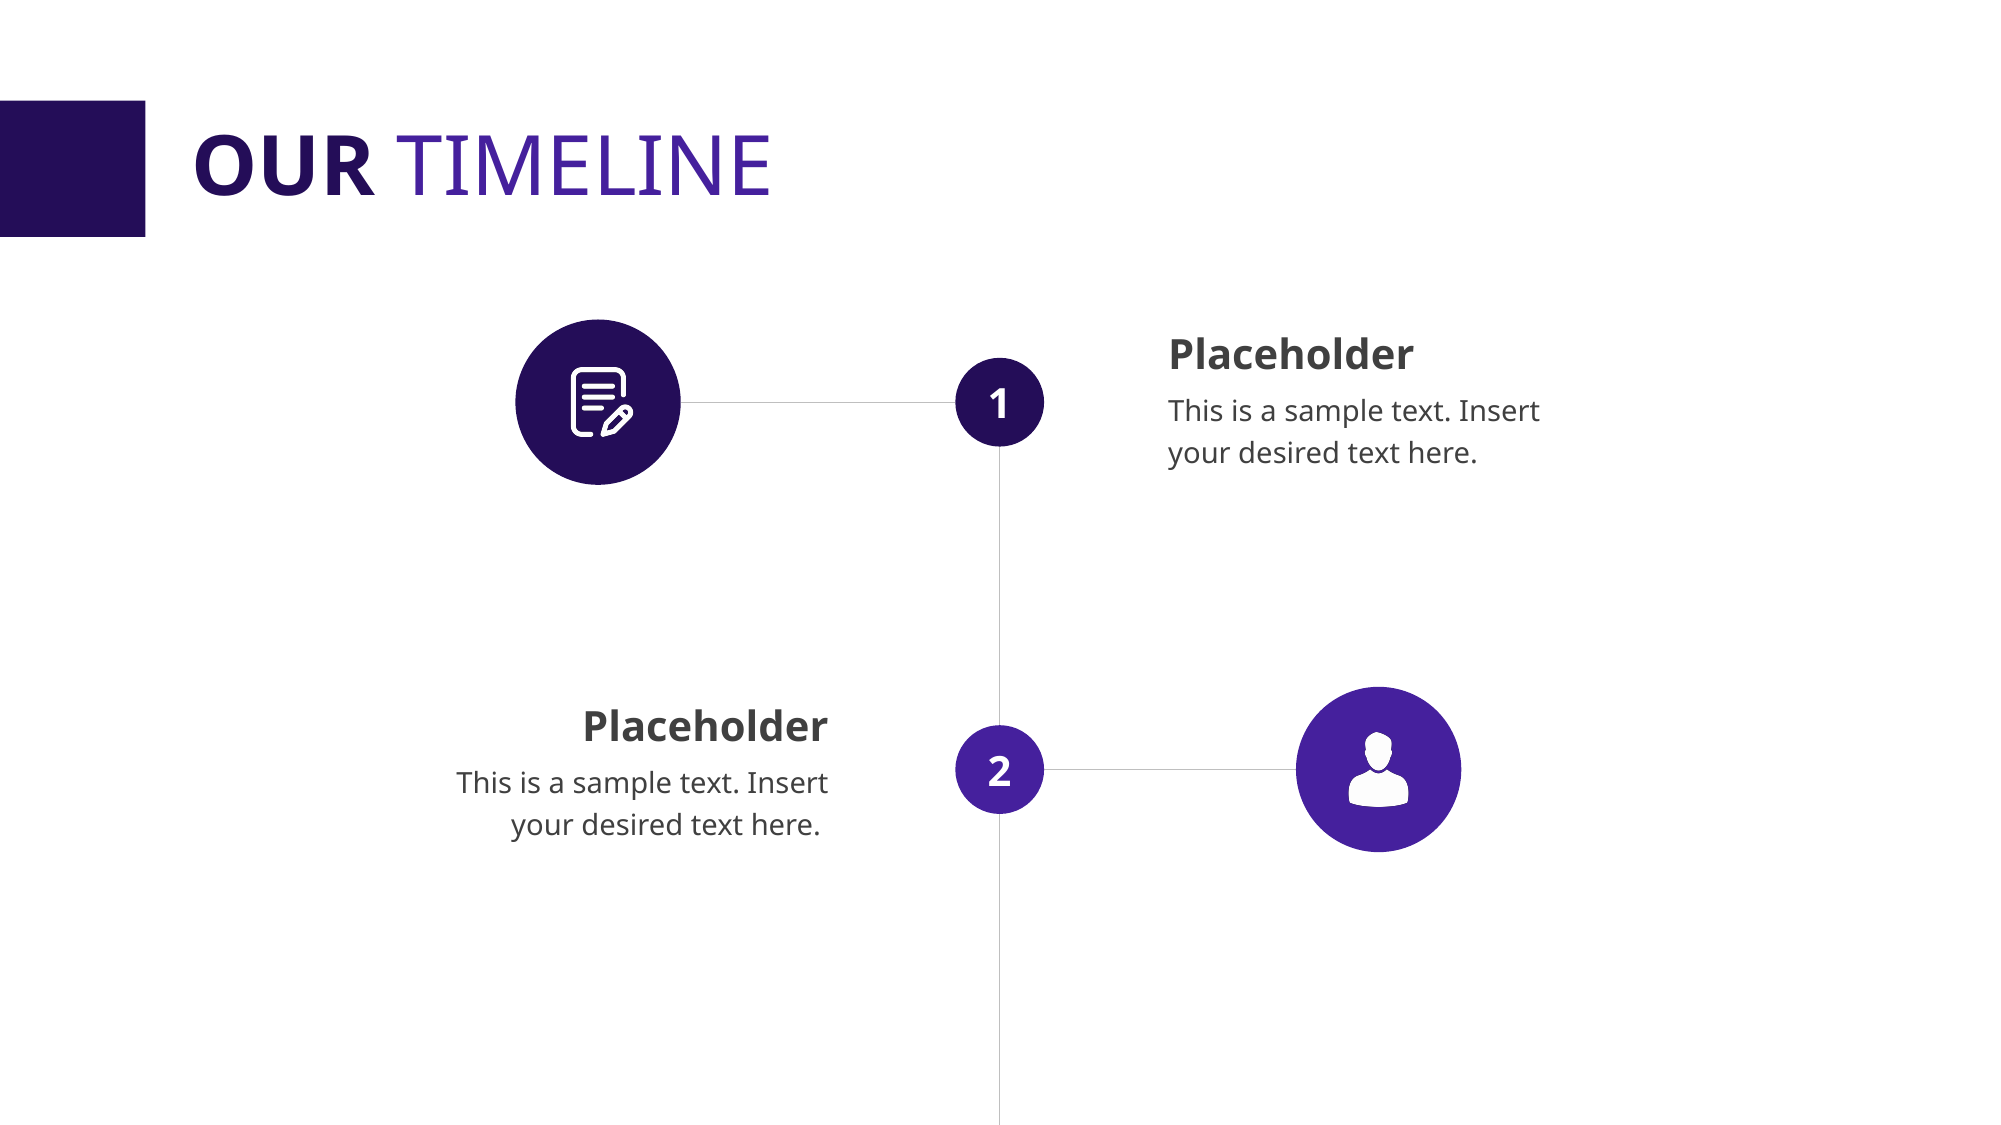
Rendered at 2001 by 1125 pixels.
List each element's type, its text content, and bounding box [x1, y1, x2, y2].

text_box 2 [954, 724, 999, 815]
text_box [404, 685, 844, 847]
text_box 2 [1000, 724, 1046, 815]
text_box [1153, 313, 1592, 475]
text_box 1 [954, 356, 1046, 448]
title OUR TIMELINE [175, 100, 1863, 238]
text_box [514, 318, 682, 486]
picture [567, 367, 637, 437]
picture [1341, 732, 1416, 807]
text_box [1294, 685, 1463, 854]
